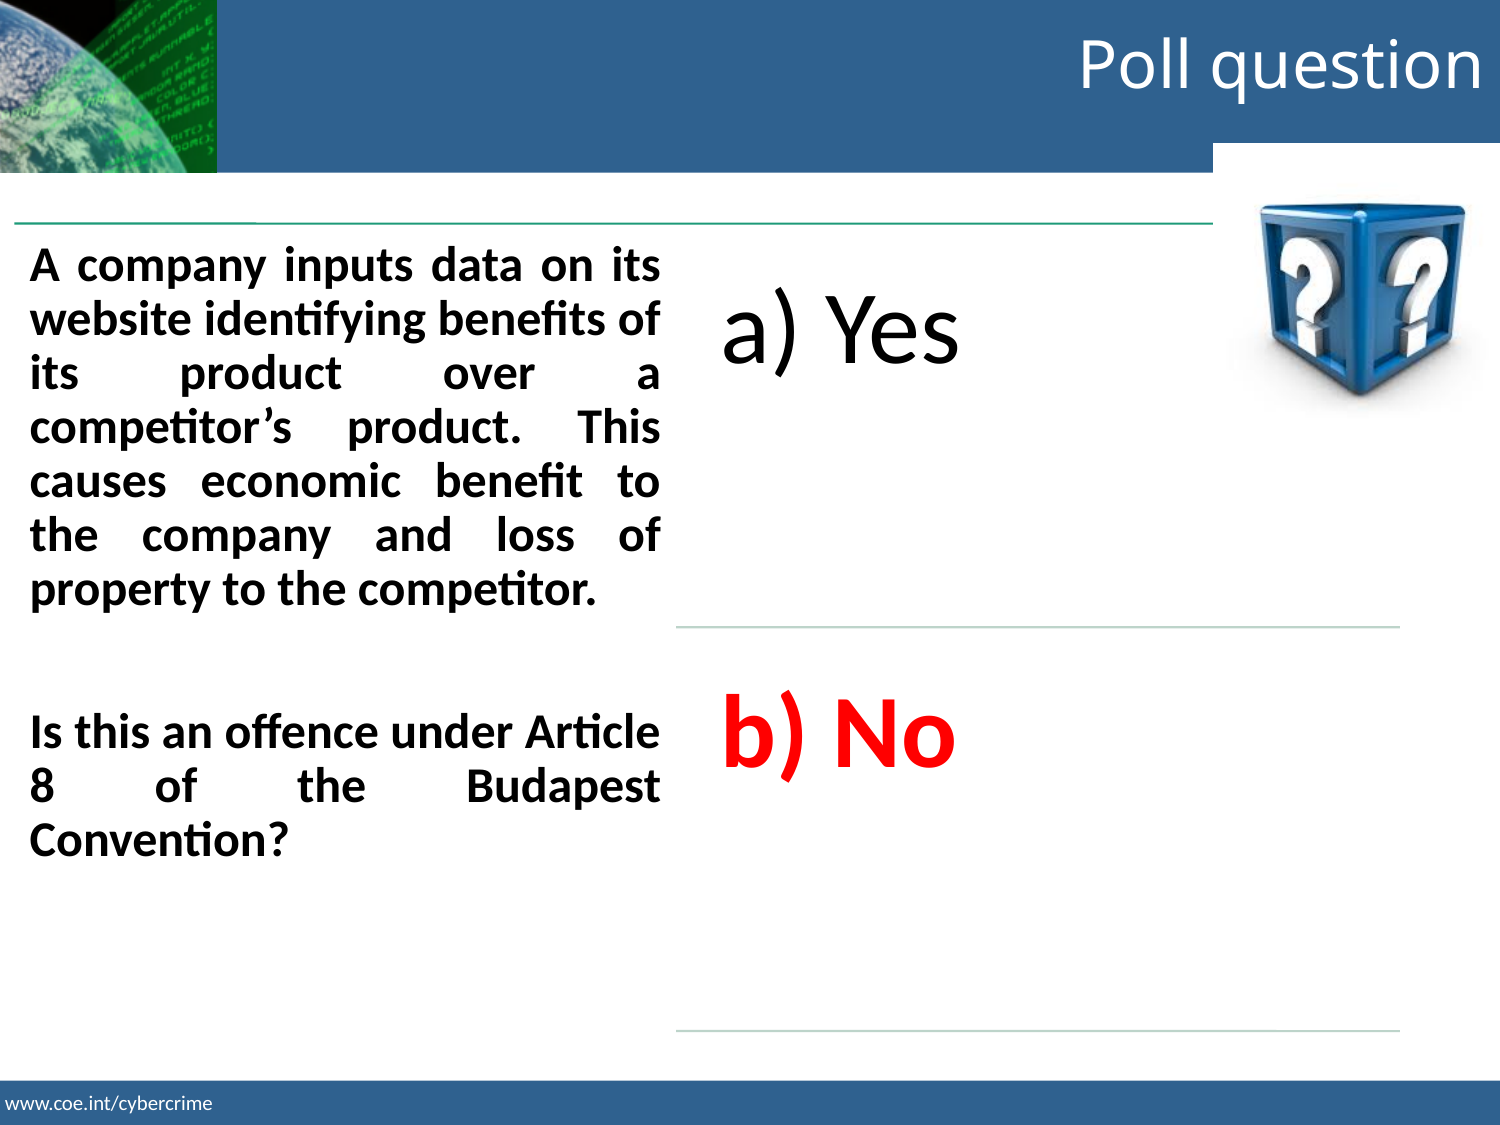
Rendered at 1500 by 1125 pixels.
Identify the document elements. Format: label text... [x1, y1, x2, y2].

text_box Poll question [247, 13, 1500, 109]
picture [0, 0, 217, 173]
picture [1213, 143, 1500, 434]
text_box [14, 223, 1402, 1053]
